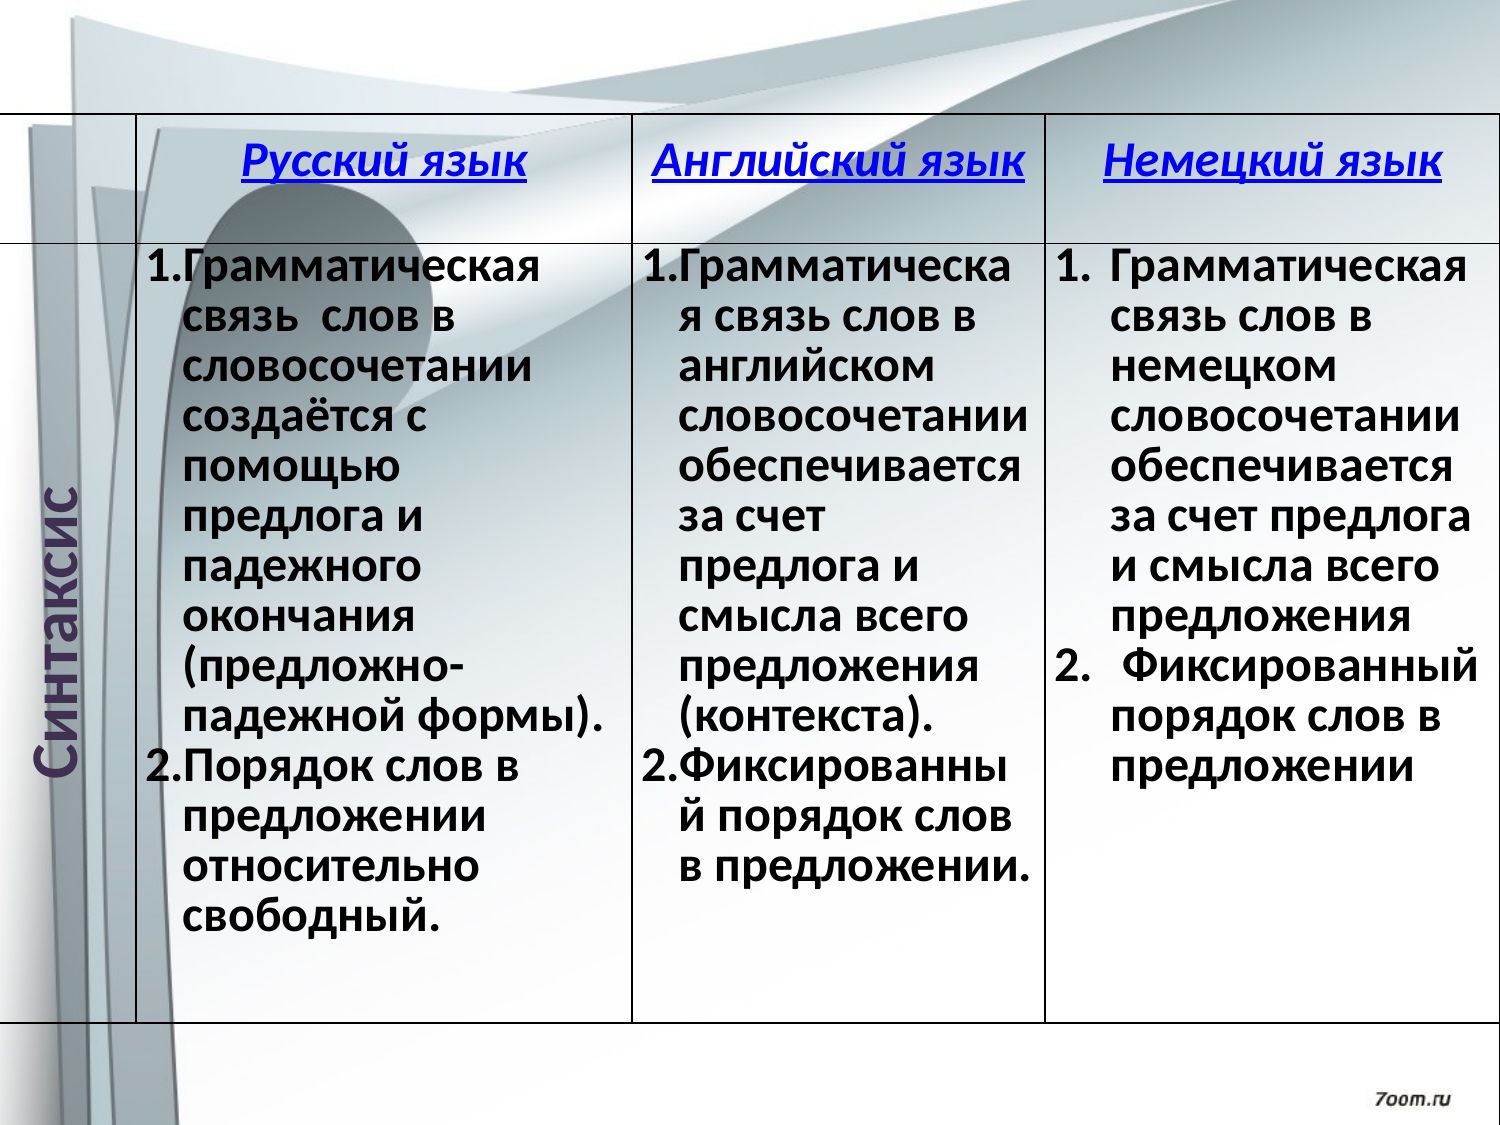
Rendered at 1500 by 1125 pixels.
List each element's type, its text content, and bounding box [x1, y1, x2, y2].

table_cell Синтаксис [0, 244, 135, 1022]
table_header Немецкий язык [1046, 115, 1499, 243]
table_header Русский язык [137, 115, 631, 243]
table_header [0, 115, 135, 243]
table_cell [0, 1024, 1499, 1125]
table_cell Грамматическая связь слов в словосочетании создаётся с помощью предлога и падежного окончания (предложно-падежной формы). Порядок слов в предложении относительно свободный. [137, 244, 631, 1022]
table_cell Грамматическая связь слов в немецком словосочетании обеспечивается за счет предлога и смысла всего предложения Фиксированный порядок слов в предложении [1046, 244, 1499, 1022]
table_header Английский язык [633, 115, 1044, 243]
picture [0, 0, 1500, 113]
table_cell Грамматическая связь слов в английском словосочетании обеспечивается за счет предлога и смысла всего предложения (контекста). Фиксированный порядок слов в предложении. [633, 244, 1044, 1022]
